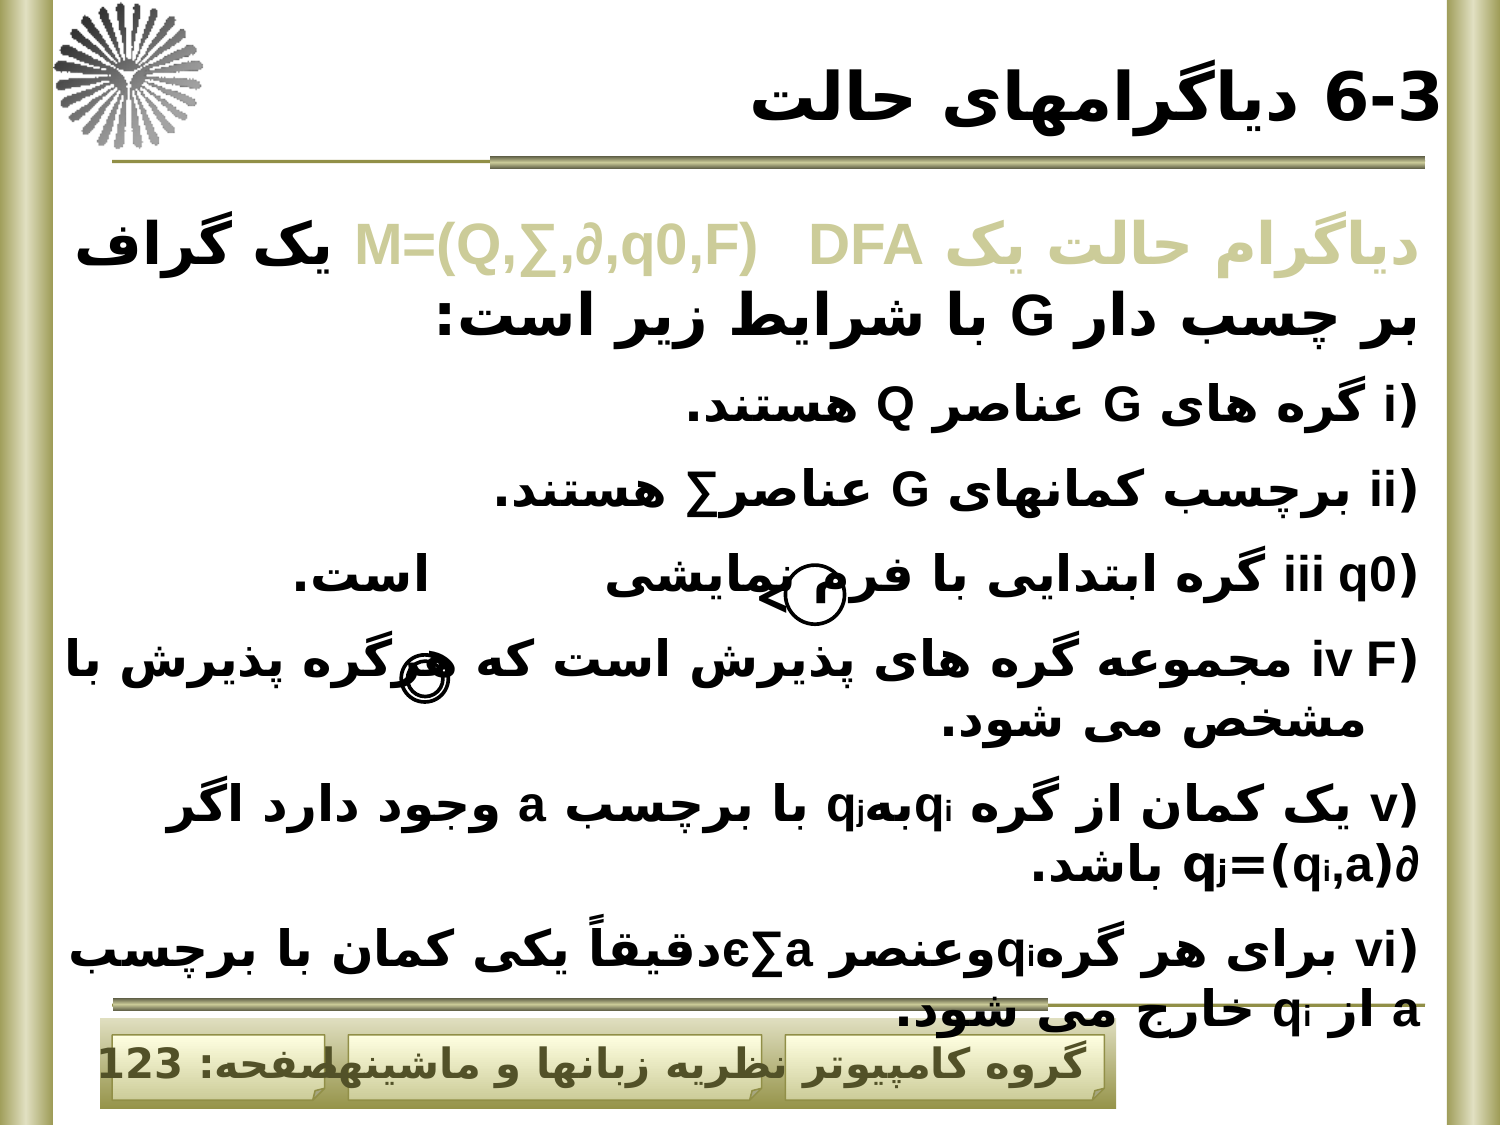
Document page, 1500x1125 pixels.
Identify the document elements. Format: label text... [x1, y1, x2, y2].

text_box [29, 198, 1436, 894]
text_box 6-3 دیاگرامهای حالت [88, 46, 1459, 142]
